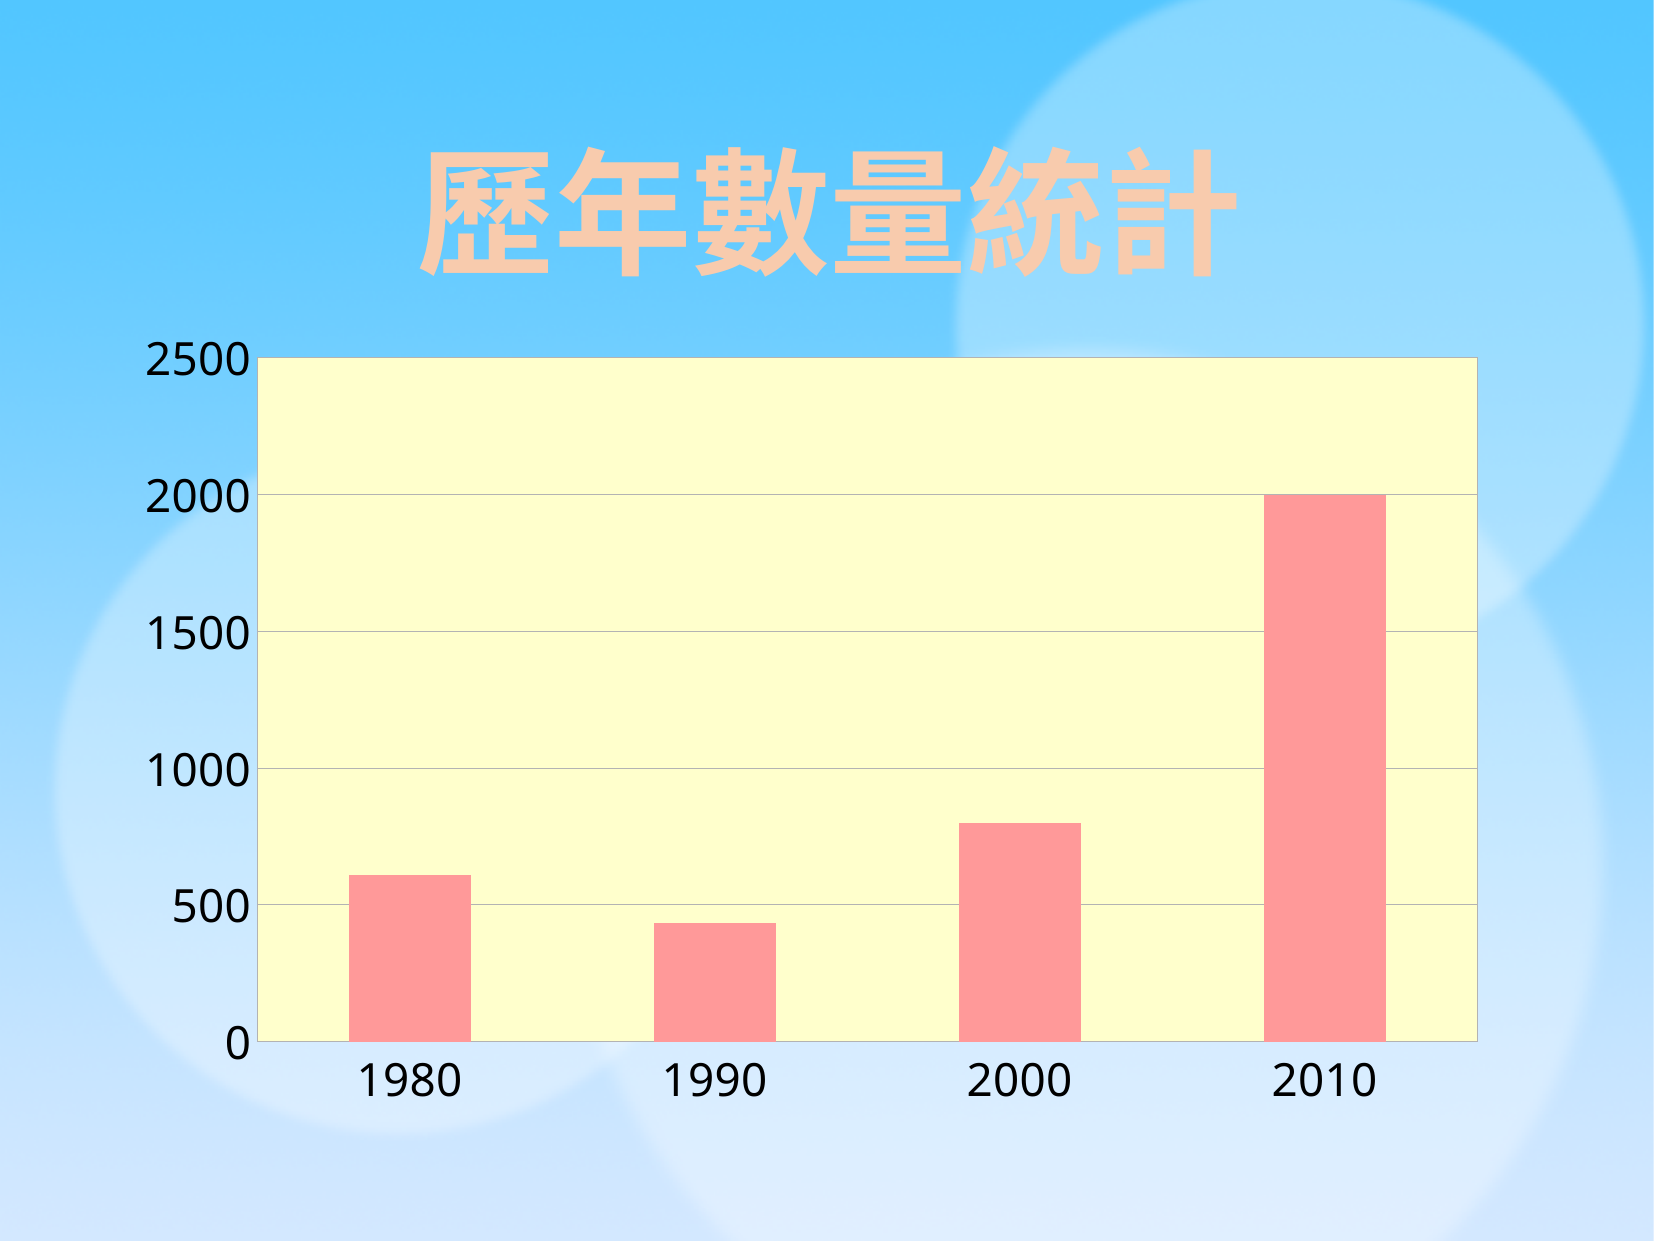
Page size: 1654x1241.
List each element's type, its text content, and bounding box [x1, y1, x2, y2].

picture [0, 0, 1654, 1241]
text_box 歷年數量統計 [401, 119, 1258, 300]
chart [117, 311, 1506, 1125]
